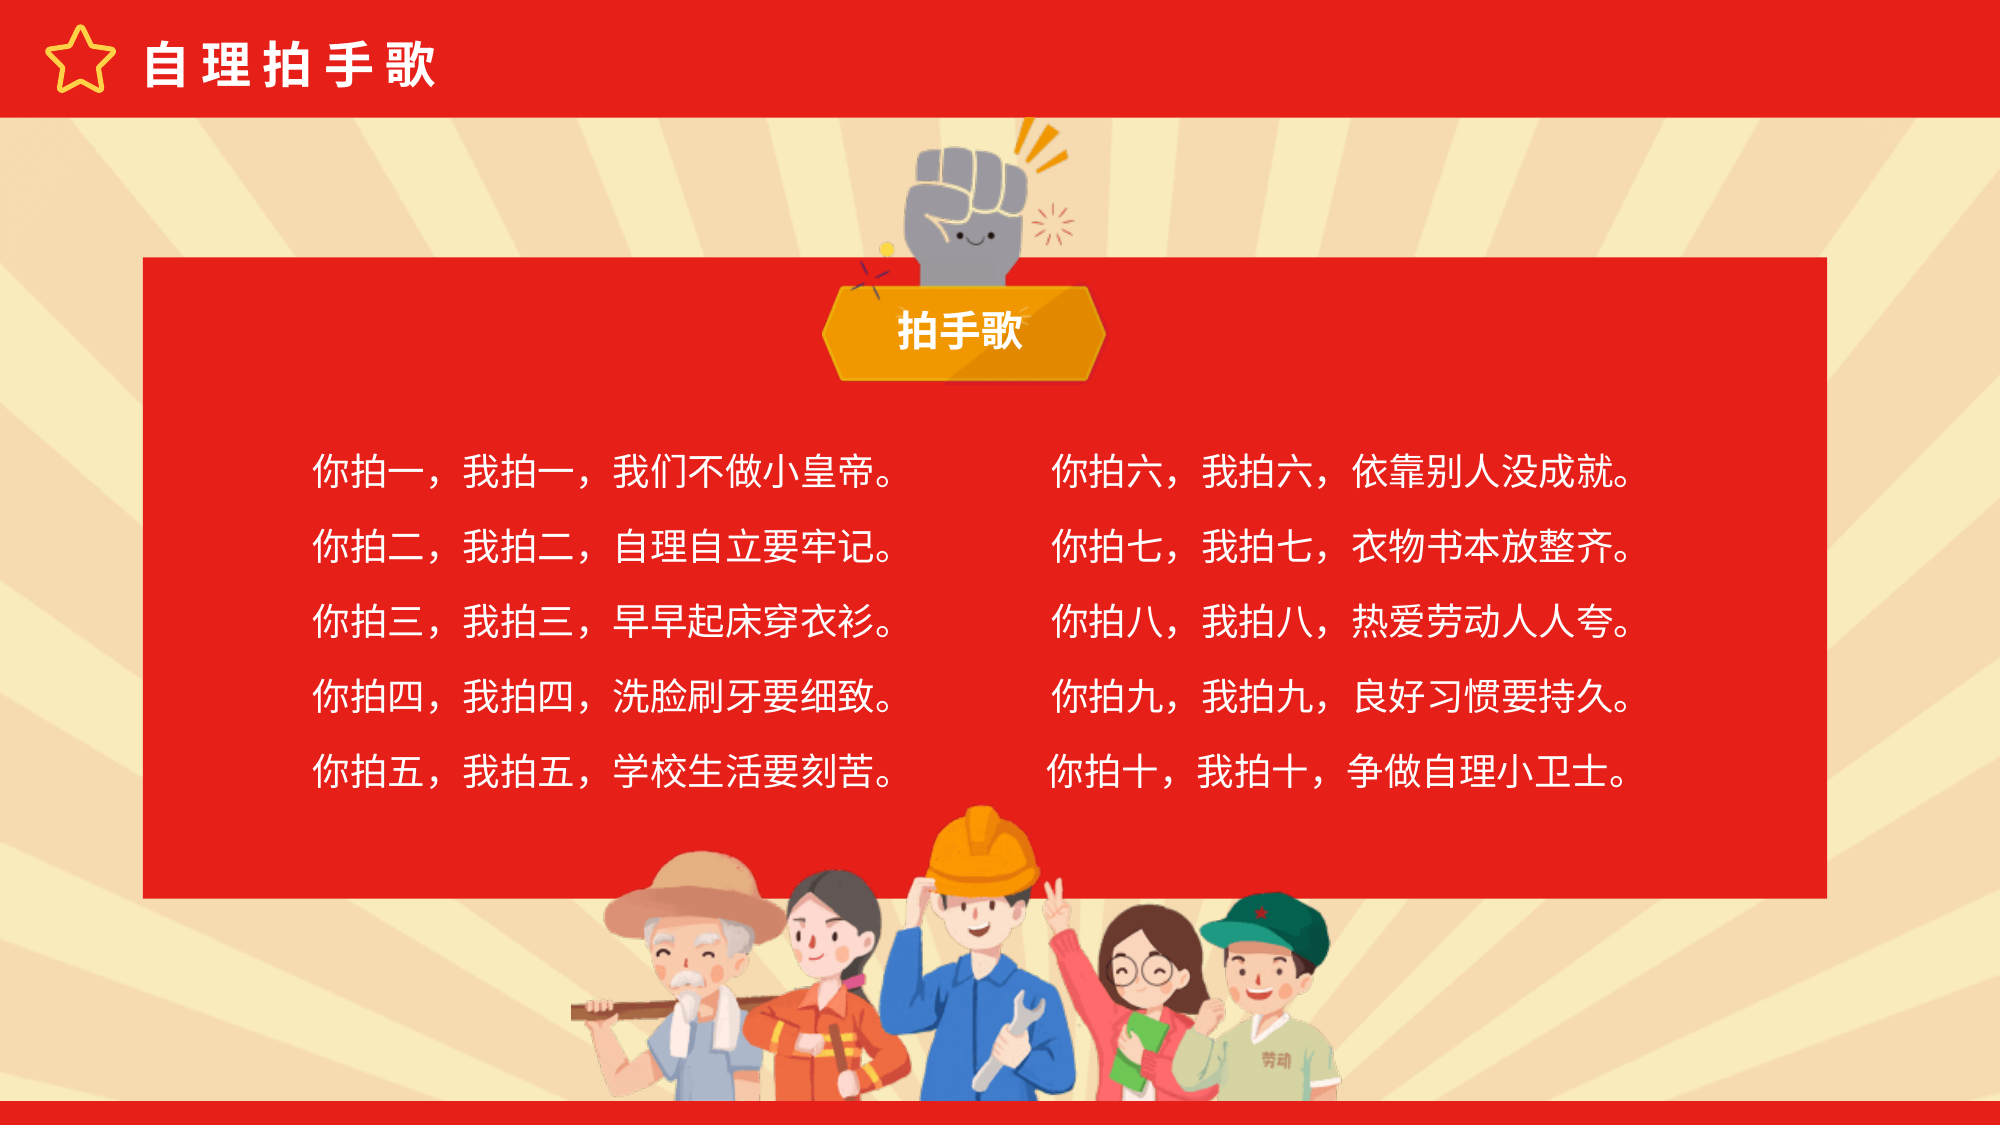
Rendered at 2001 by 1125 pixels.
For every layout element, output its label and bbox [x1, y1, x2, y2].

text_box [0, 0, 2000, 1125]
picture [822, 117, 1109, 385]
